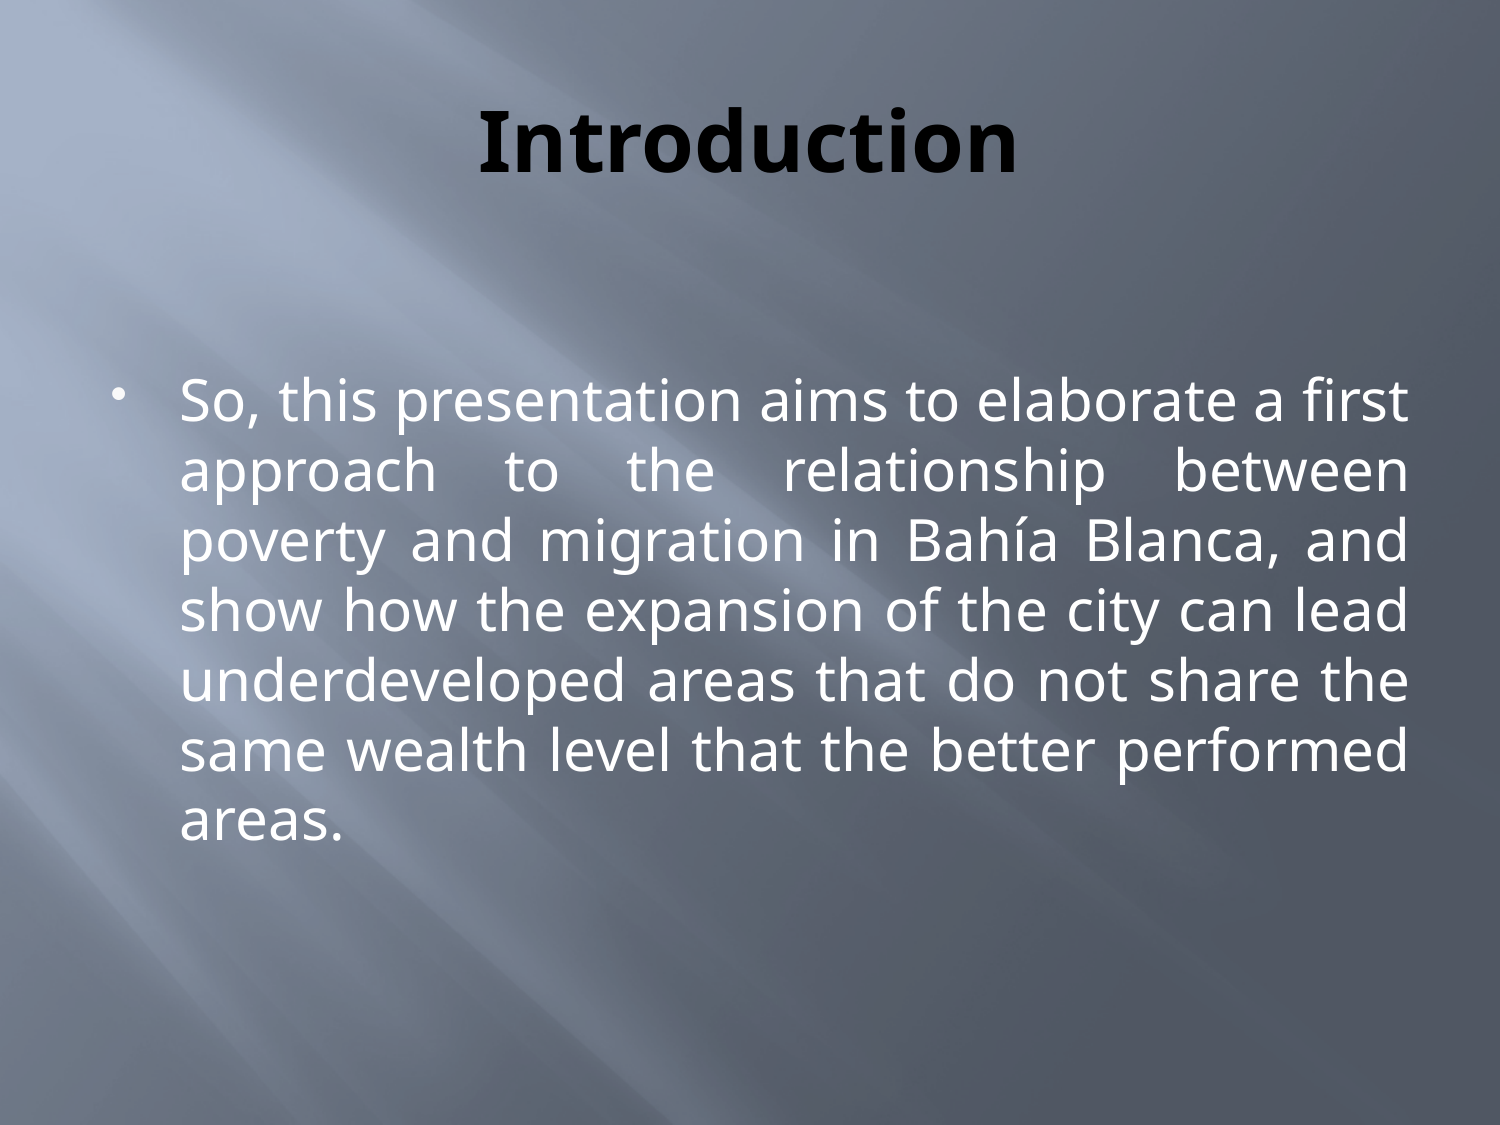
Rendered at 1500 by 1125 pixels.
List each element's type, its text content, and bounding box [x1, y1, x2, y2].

title Introduction [75, 45, 1425, 233]
list So, this presentation aims to elaborate a first approach to the relationship between poverty and migration in Bahía Blanca, and show how the expansion of the city can lead underdeveloped areas that do not share the same wealth level that the better performed areas. [75, 262, 1425, 1035]
